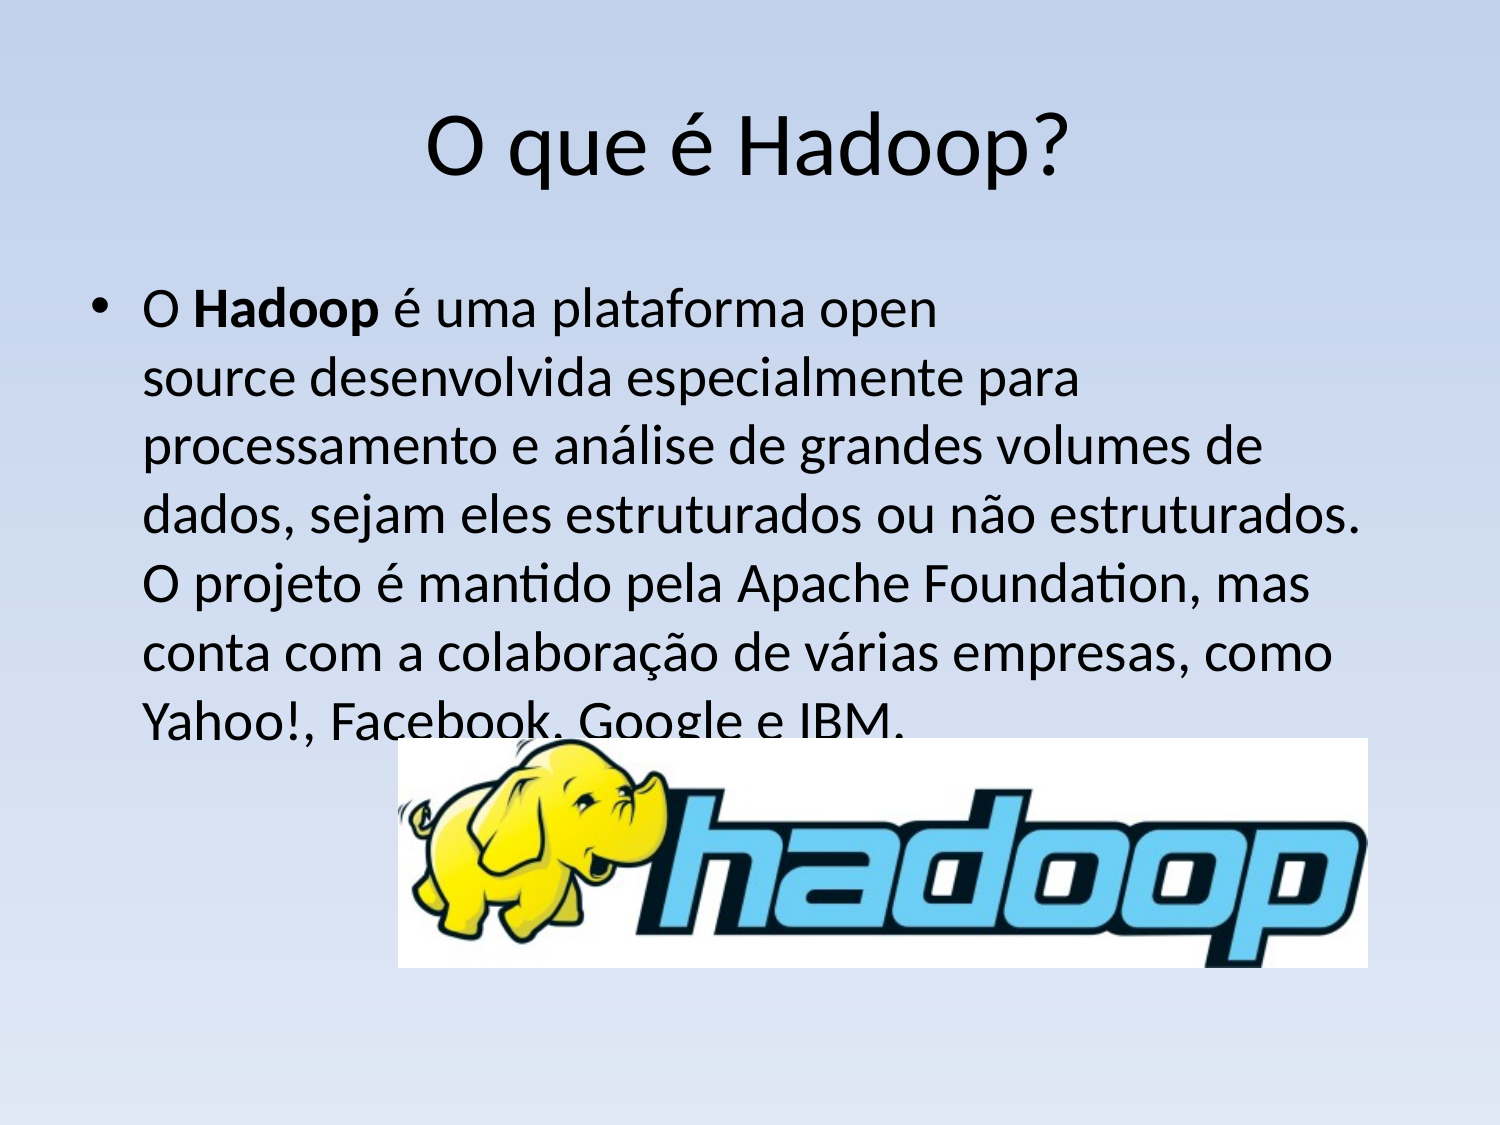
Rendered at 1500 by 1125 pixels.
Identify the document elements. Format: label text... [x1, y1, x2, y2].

picture [398, 738, 1368, 969]
title O que é Hadoop? [75, 45, 1425, 233]
list O Hadoop é uma plataforma open source desenvolvida especialmente para processamento e análise de grandes volumes de dados, sejam eles estruturados ou não estruturados. O projeto é mantido pela Apache Foundation, mas conta com a colaboração de várias empresas, como Yahoo!, Facebook, Google e IBM. [75, 262, 1425, 762]
